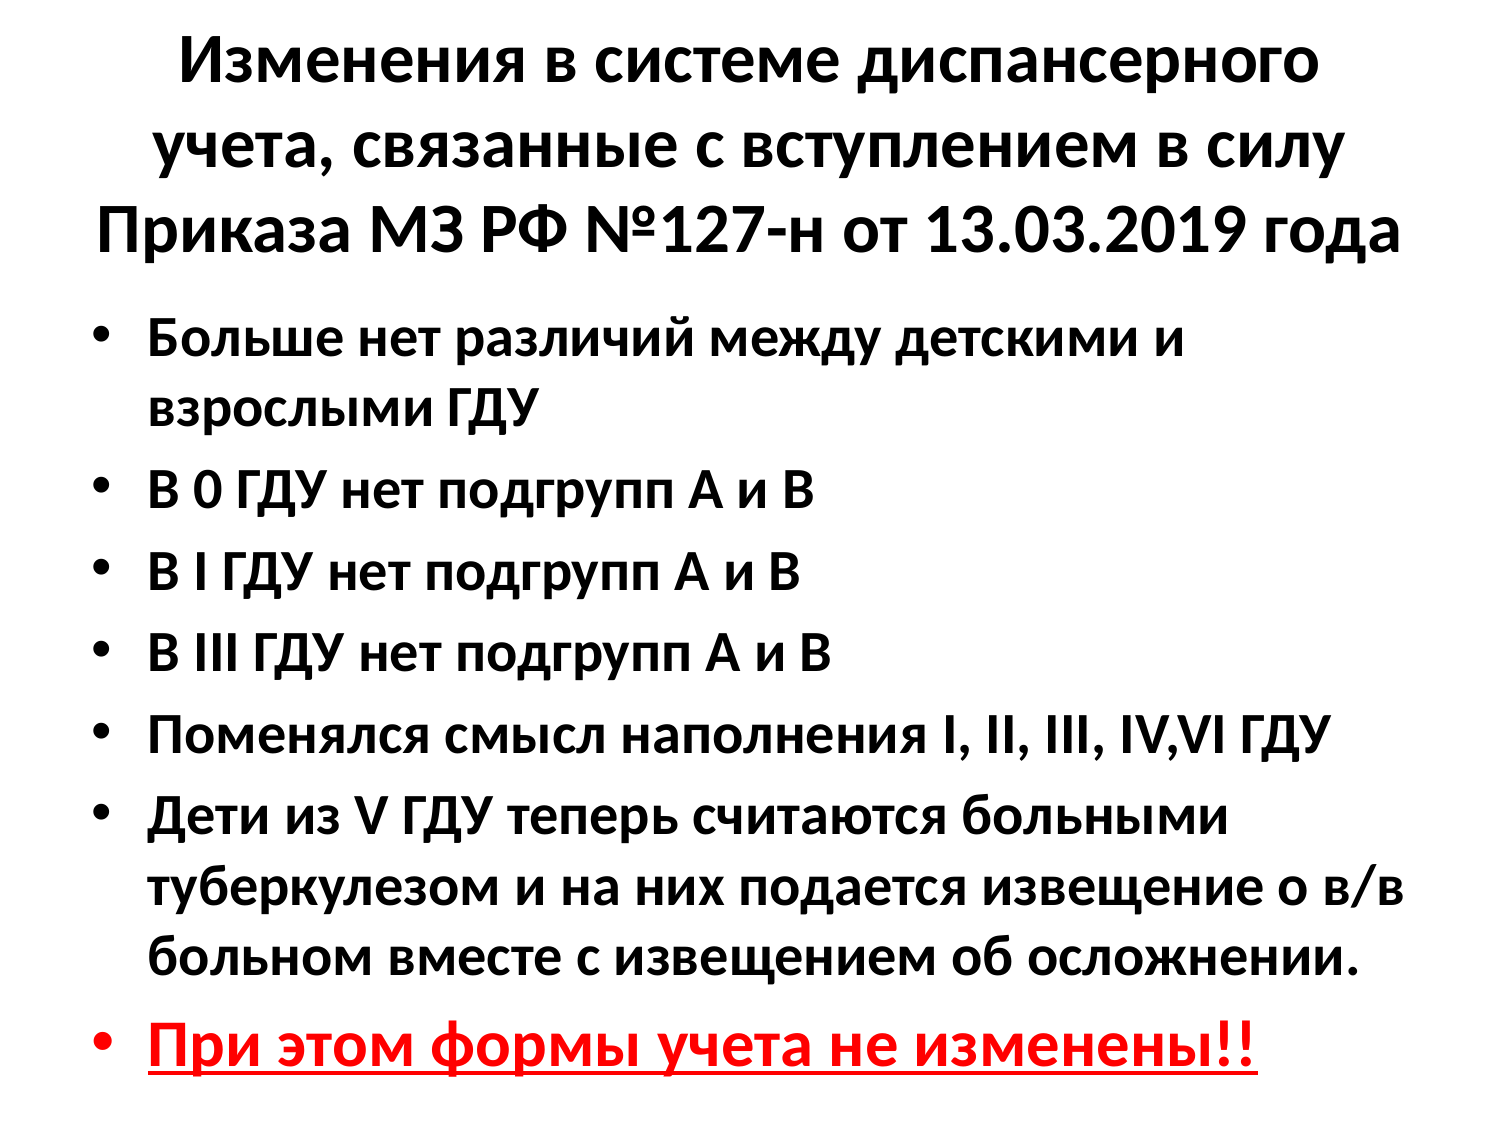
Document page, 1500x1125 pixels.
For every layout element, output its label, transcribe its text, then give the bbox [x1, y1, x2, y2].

title Изменения в системе диспансерного учета, связанные с вступлением в силу Приказа МЗ РФ №127-н от 13.03.2019 года [74, 44, 1426, 233]
list Больше нет различий между детскими и взрослыми ГДУ В 0 ГДУ нет подгрупп А и В В I ГДУ нет подгрупп А и В В III ГДУ нет подгрупп А и В Поменялся смысл наполнения I, II, III, IV,VI ГДУ Дети из V ГДУ теперь считаются больными туберкулезом и на них подается извещение о в/в больном вместе с извещением об осложнении. При этом формы учета не изменены!! [76, 290, 1427, 1034]
